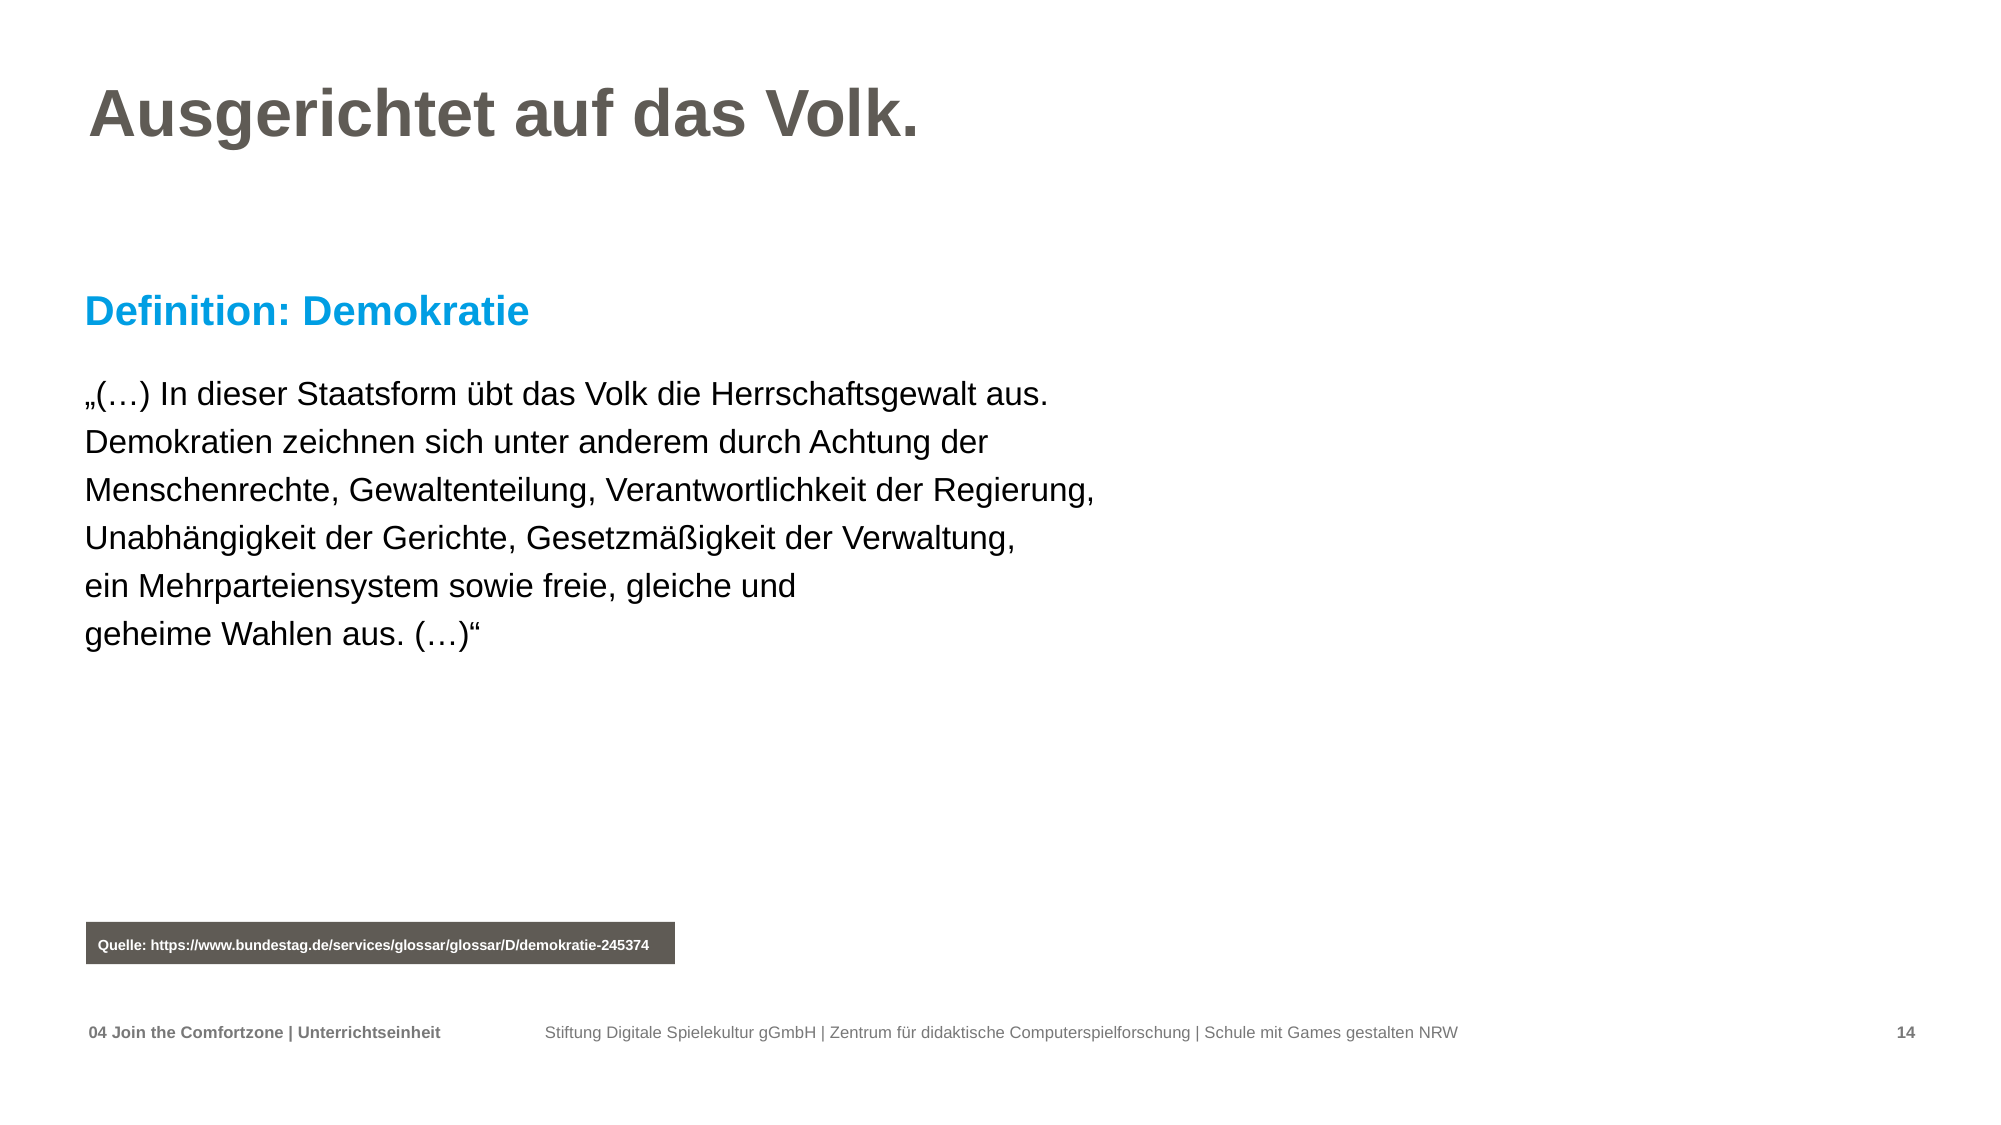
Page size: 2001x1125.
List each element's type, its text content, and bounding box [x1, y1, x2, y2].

text_box Quelle: https://www.bundestag.de/services/glossar/glossar/D/demokratie-245374 [86, 921, 675, 965]
title Ausgerichtet auf das Volk. [88, 79, 1916, 227]
text_box „(…) In dieser Staatsform übt das Volk die Herrschaftsgewalt aus. Demokratien zeichnen sich unter anderem durch Achtung der Menschenrechte, Gewaltenteilung, Verantwortlichkeit der Regierung, Unabhängigkeit der Gerichte, Gesetzmäßigkeit der Verwaltung, ein Mehrparteiensystem sowie freie, gleiche und geheime Wahlen aus. (…)“ [84, 364, 1182, 964]
text_box Definition: Demokratie [84, 274, 1912, 338]
slide_number 14 [1820, 1021, 1916, 1081]
footer 04 Join the Comfortzone | Unterrichtseinheit [88, 1021, 473, 1081]
